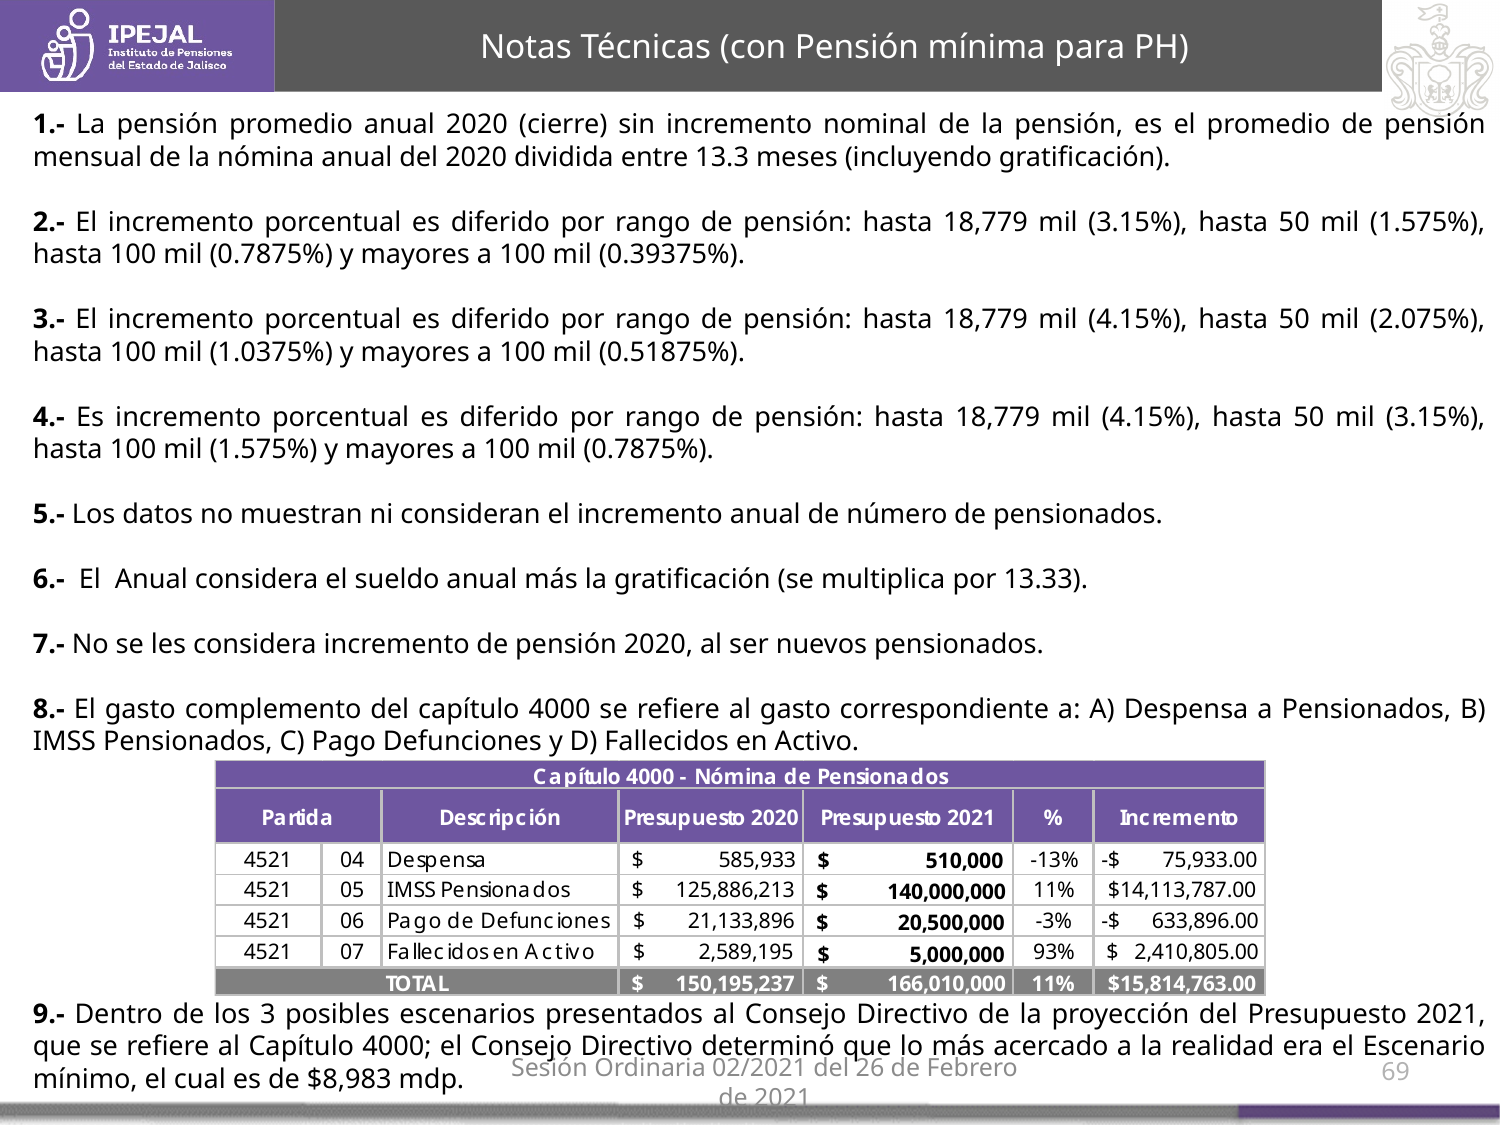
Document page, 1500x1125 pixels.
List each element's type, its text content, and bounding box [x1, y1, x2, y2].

text_box Sesión Ordinaria 02/2021 del 26 de Febrero de 2021 [483, 1051, 1046, 1112]
text_box 1.- La pensión promedio anual 2020 (cierre) sin incremento nominal de la pensión, es el promedio de pensión mensual de la nómina anual del 2020 dividida entre 13.3 meses (incluyendo gratificación). 2.- El incremento porcentual es diferido por rango de pensión: hasta 18,779 mil (3.15%), hasta 50 mil (1.575%), hasta 100 mil (0.7875%) y mayores a 100 mil (0.39375%). 3.- El incremento porcentual es diferido por rango de pensión: hasta 18,779 mil (4.15%), hasta 50 mil (2.075%), hasta 100 mil (1.0375%) y mayores a 100 mil (0.51875%). 4.- Es incremento porcentual es diferido por rango de pensión: hasta 18,779 mil (4.15%), hasta 50 mil (3.15%), hasta 100 mil (1.575%) y mayores a 100 mil (0.7875%). 5.- Los datos no muestran ni consideran el incremento anual de número de pensionados. 6.- El Anual considera el sueldo anual más la gratificación (se multiplica por 13.33). 7.- No se les considera incremento de pensión 2020, al ser nuevos pensionados. 8.- El gasto complemento del capítulo 4000 se refiere al gasto correspondiente a: A) Despensa a Pensionados, B) IMSS Pensionados, C) Pago Defunciones y D) Fallecidos en Activo. 9.- Dentro de los 3 posibles escenarios presentados al Consejo Directivo de la proyección del Presupuesto 2021, que se refiere al Capítulo 4000; el Consejo Directivo determinó que lo más acercado a la realidad era el Escenario mínimo, el cual es de $8,983 mdp. [18, 99, 1500, 1101]
picture [214, 759, 1268, 997]
picture [0, 0, 275, 92]
picture [0, 1096, 1500, 1125]
list Notas Técnicas (con Pensión mínima para PH) [277, 22, 1385, 92]
slide_number 68 [1074, 1042, 1425, 1103]
